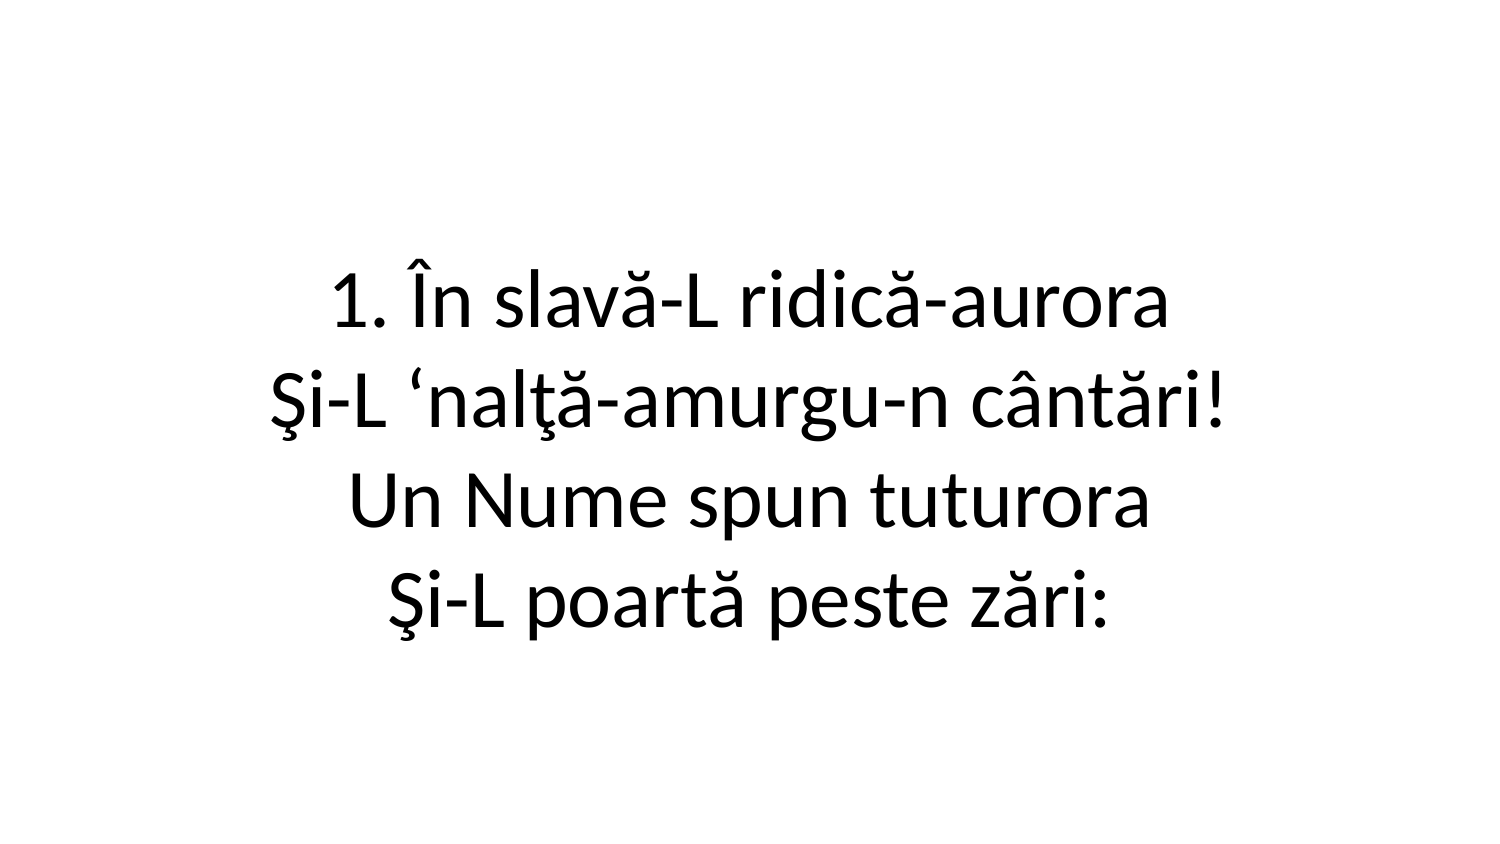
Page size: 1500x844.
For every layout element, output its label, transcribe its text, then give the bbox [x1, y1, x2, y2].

text_box 1. În slavă-L ridică-aurora Şi-L ‘nalţă-amurgu-n cântări! Un Nume spun tuturora Şi-L poartă peste zări: [254, 192, 1246, 652]
